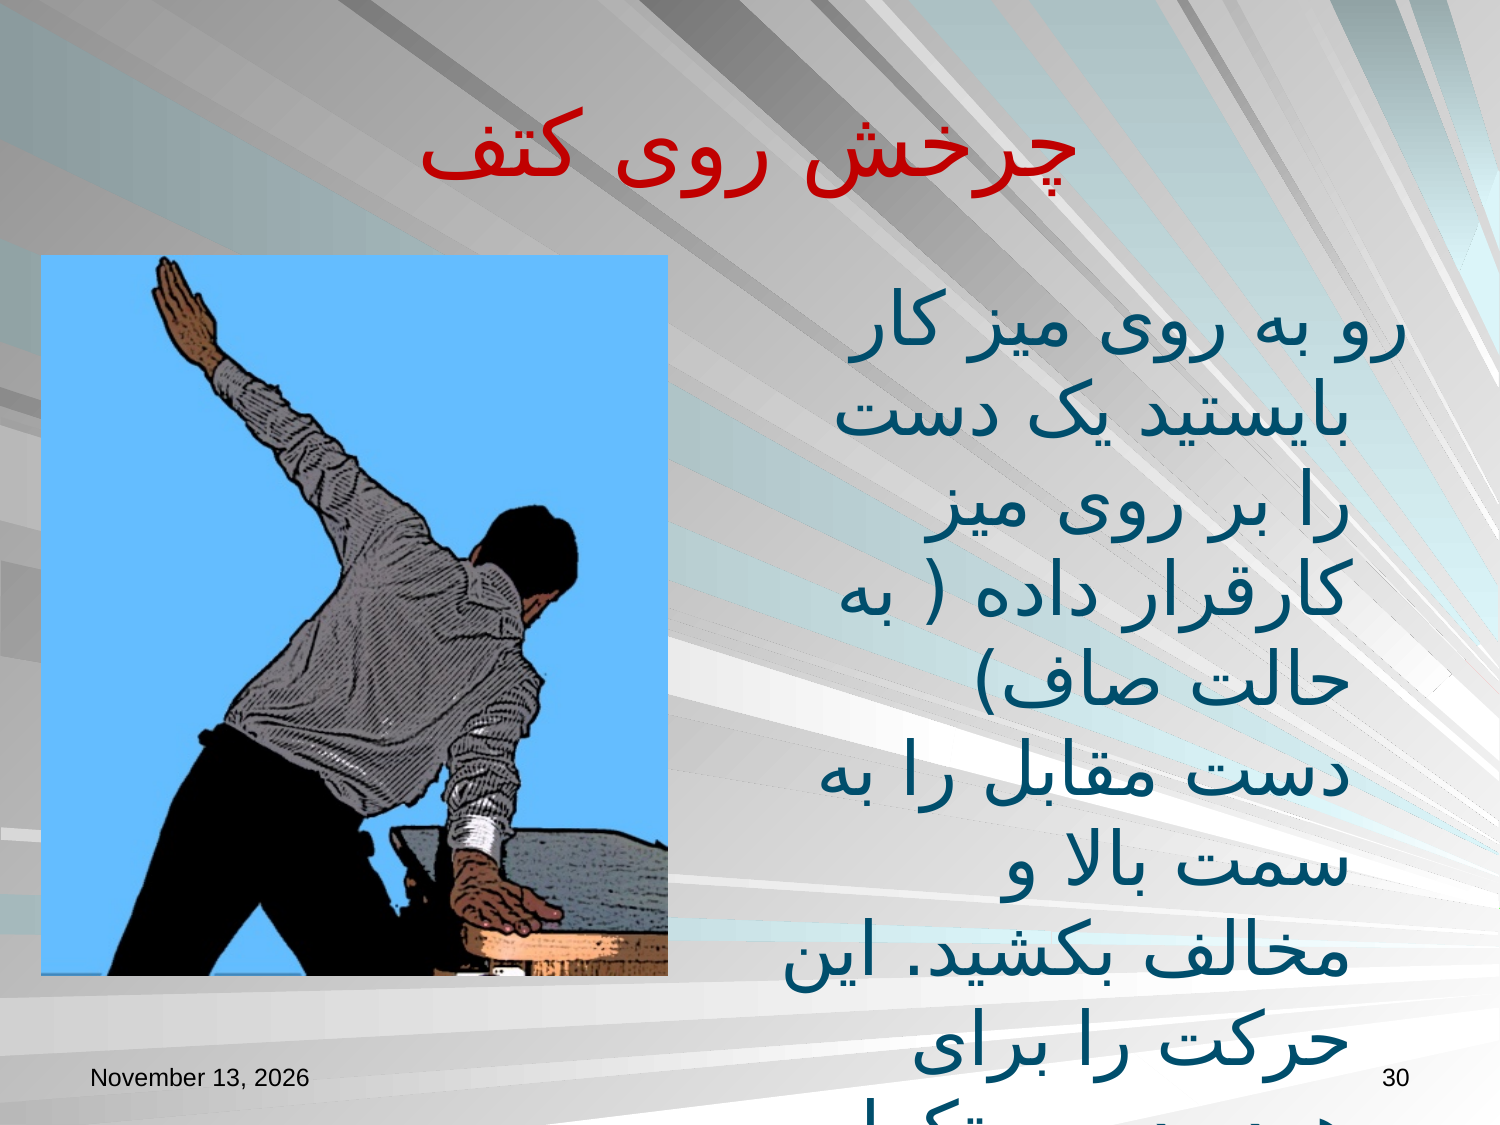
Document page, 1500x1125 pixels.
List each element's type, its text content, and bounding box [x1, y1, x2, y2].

list رو به روی میز کار بایستید یک دست را بر روی میز کارقرار داده ( به حالت صاف) دست مقابل را به سمت بالا و مخالف بکشید. این حرکت را برای هردو دست تکرار نمایید. [762, 262, 1426, 1006]
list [41, 255, 668, 977]
slide_number 30 [1074, 1023, 1426, 1100]
title چرخش روی کتف [74, 45, 1426, 234]
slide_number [74, 1023, 426, 1100]
